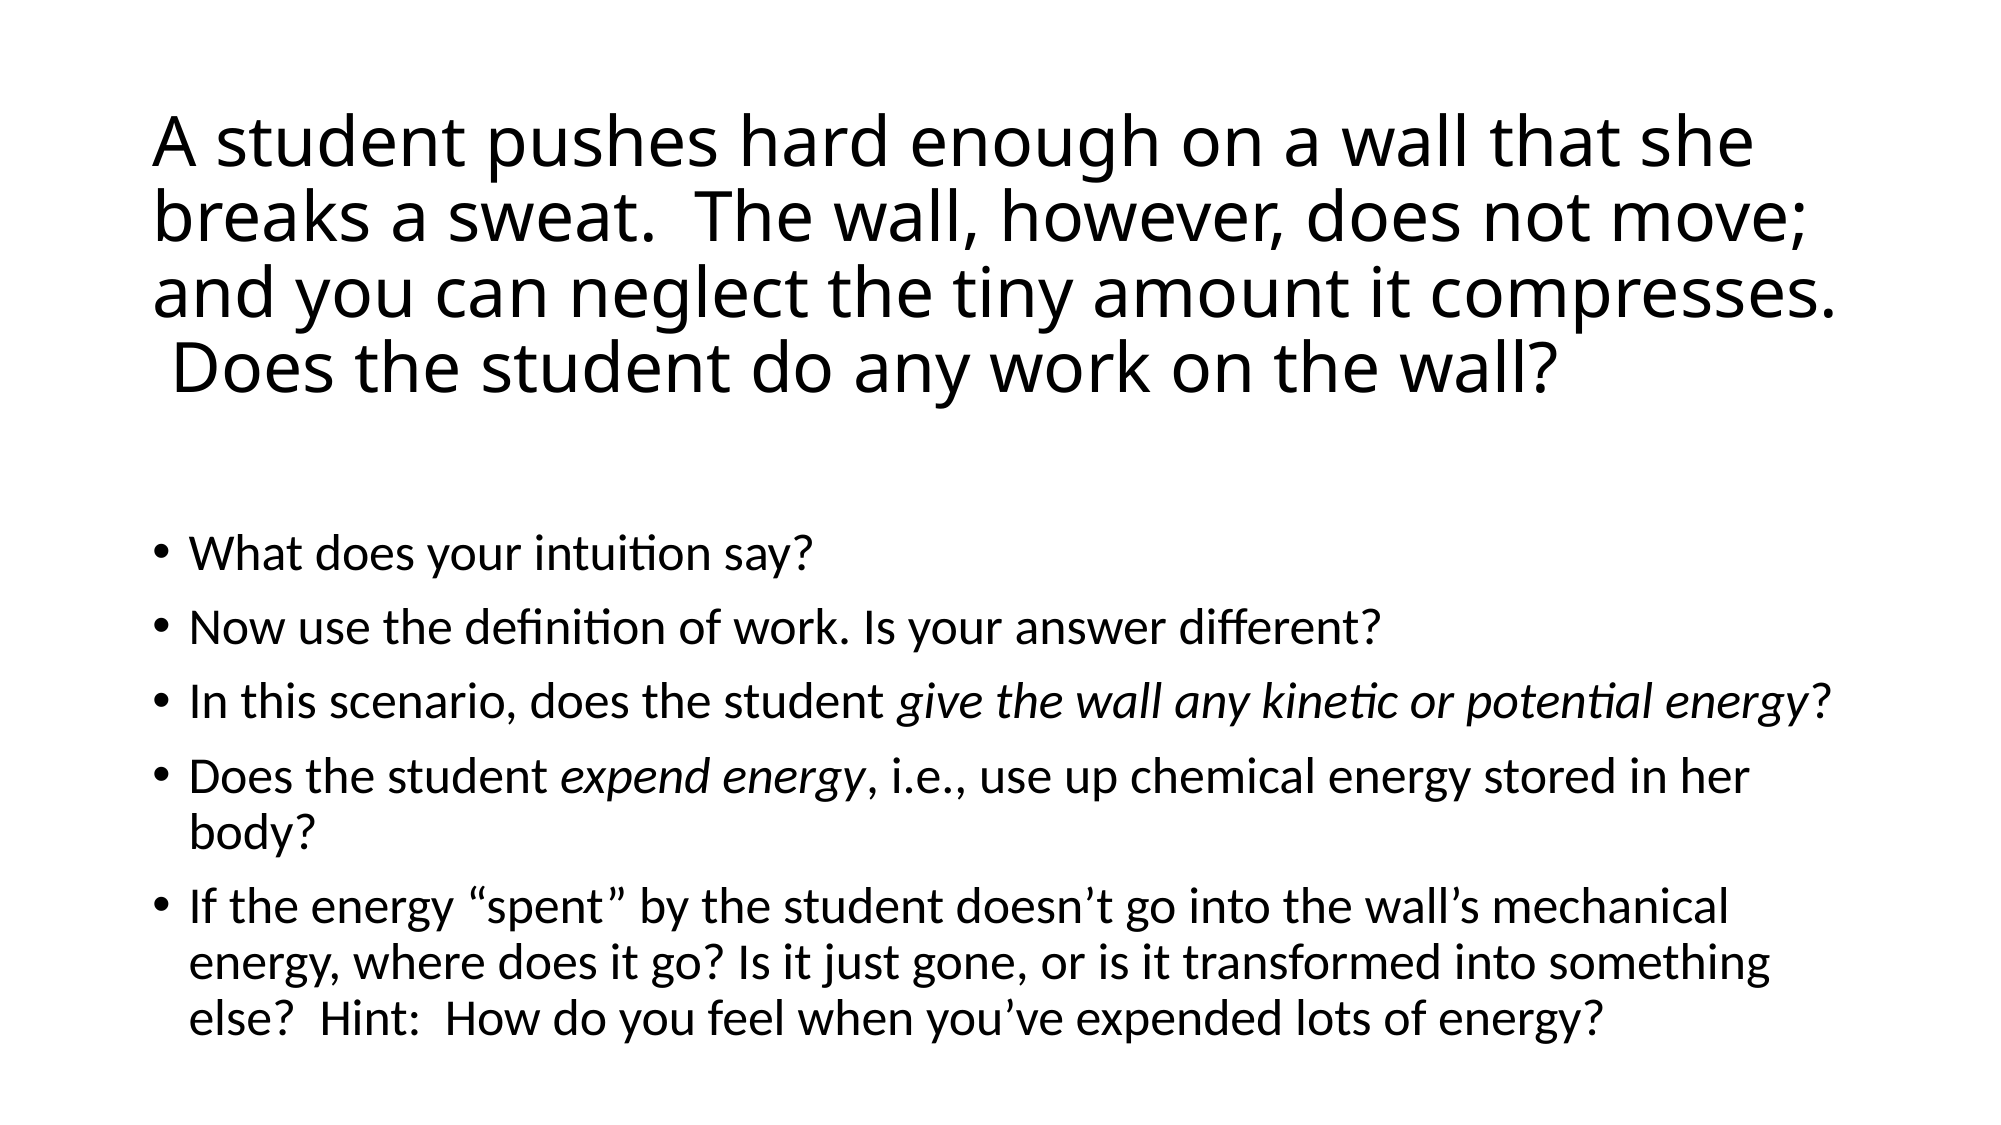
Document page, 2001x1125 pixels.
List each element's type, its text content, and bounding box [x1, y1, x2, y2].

list What does your intuition say? Now use the definition of work. Is your answer different? In this scenario, does the student give the wall any kinetic or potential energy? Does the student expend energy, i.e., use up chemical energy stored in her body? If the energy “spent” by the student doesn’t go into the wall’s mechanical energy, where does it go? Is it just gone, or is it transformed into something else? Hint: How do you feel when you’ve expended lots of energy? [137, 517, 1863, 1066]
title A student pushes hard enough on a wall that she breaks a sweat. The wall, however, does not move; and you can neglect the tiny amount it compresses. Does the student do any work on the wall? [137, 59, 1863, 454]
